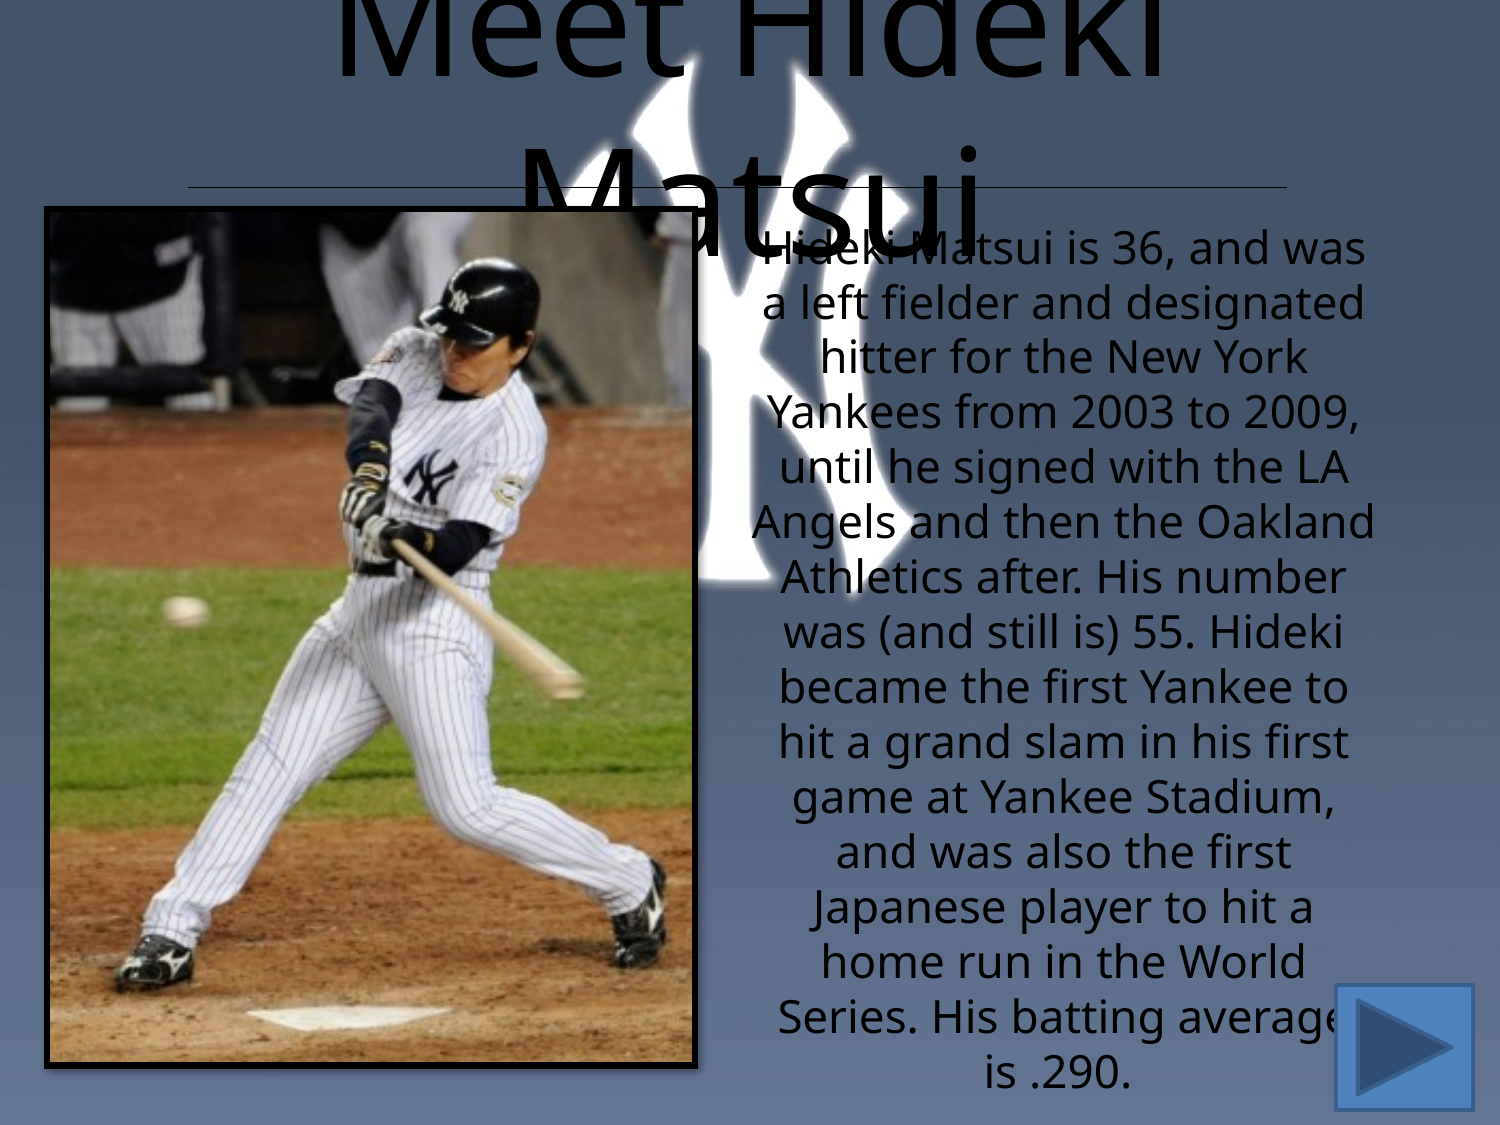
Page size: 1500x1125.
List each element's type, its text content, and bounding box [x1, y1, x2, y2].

picture [0, 0, 1500, 1125]
title Meet Hideki Matsui [75, 12, 1425, 200]
text_box Hideki Matsui is 36, and was a left fielder and designated hitter for the New York Yankees from 2003 to 2009, until he signed with the LA Angels and then the Oakland Athletics after. His number was (and still is) 55. Hideki became the first Yankee to hit a grand slam in his first game at Yankee Stadium, and was also the first Japanese player to hit a home run in the World Series. His batting average is .290. [732, 210, 1396, 1106]
text_box [1334, 983, 1475, 1112]
